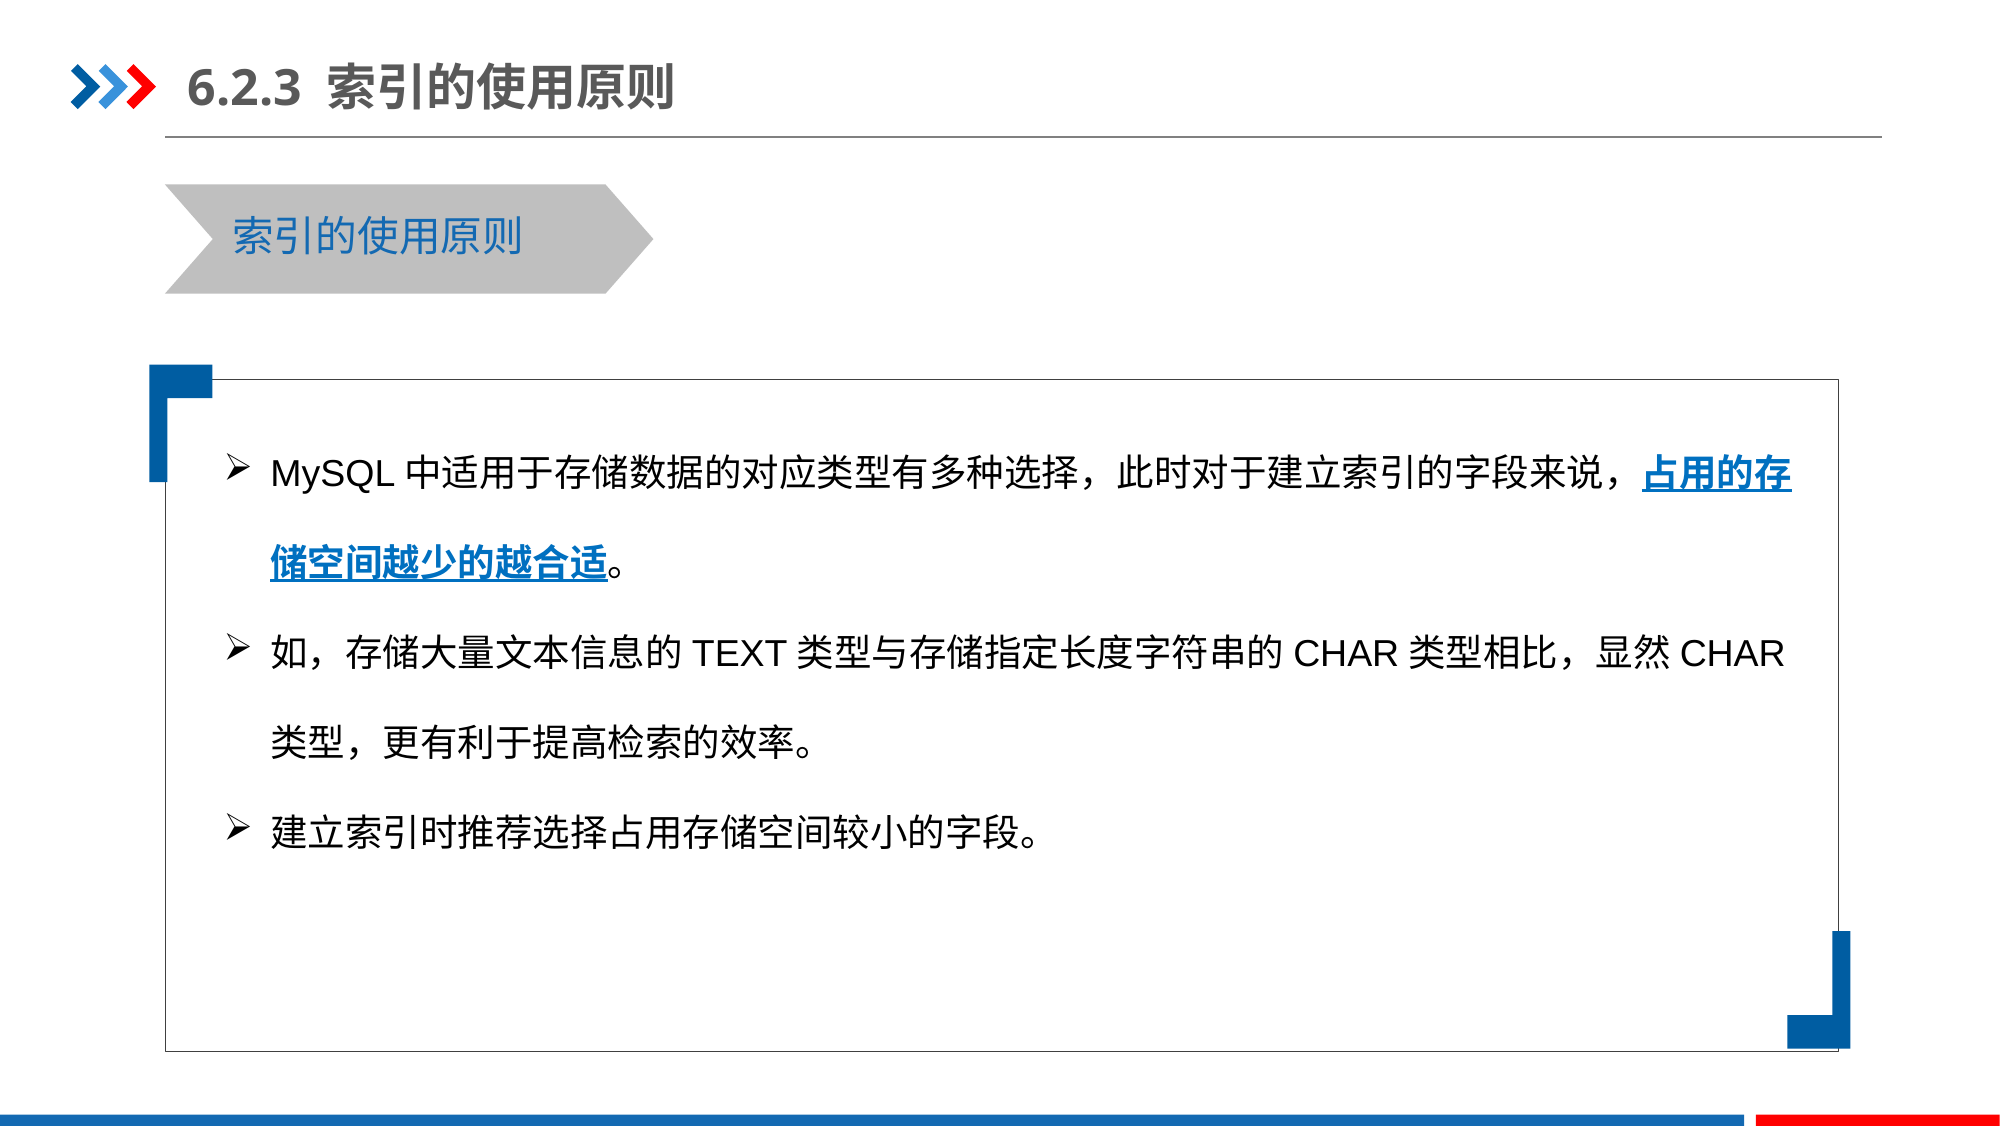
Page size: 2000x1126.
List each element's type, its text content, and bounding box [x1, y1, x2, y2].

text_box [163, 378, 1841, 1053]
text_box [164, 184, 654, 294]
text_box [147, 363, 215, 484]
text_box [1785, 929, 1852, 1051]
text_box 6.2.3 索引的使用原则 [187, 43, 827, 127]
text_box 索引的使用原则 [217, 202, 539, 317]
